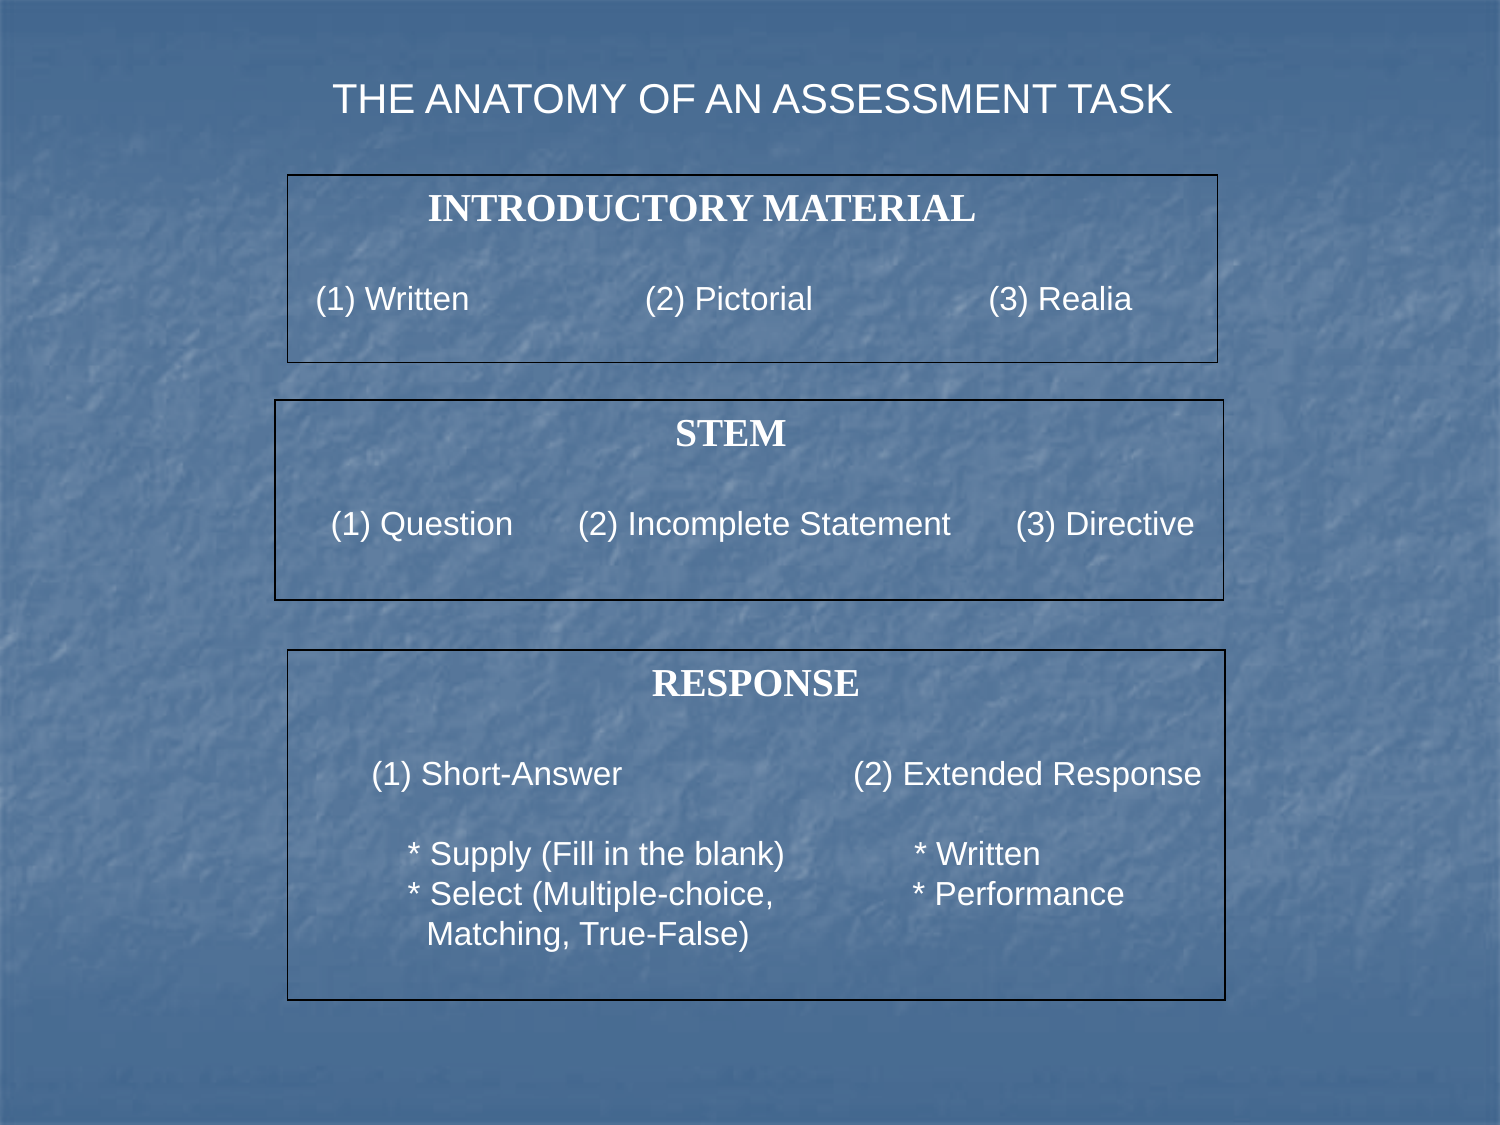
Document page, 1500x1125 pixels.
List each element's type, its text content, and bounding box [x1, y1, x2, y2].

text_box RESPONSE (1) Short-Answer (2) Extended Response * Supply (Fill in the blank) * Written * Select (Multiple-choice, * Performance Matching, True-False) [287, 650, 1225, 1000]
text_box INTRODUCTORY MATERIAL (1) Written (2) Pictorial (3) Realia [287, 174, 1218, 363]
text_box THE ANATOMY OF AN ASSESSMENT TASK [313, 61, 1209, 176]
text_box STEM (1) Question (2) Incomplete Statement (3) Directive [275, 399, 1224, 600]
